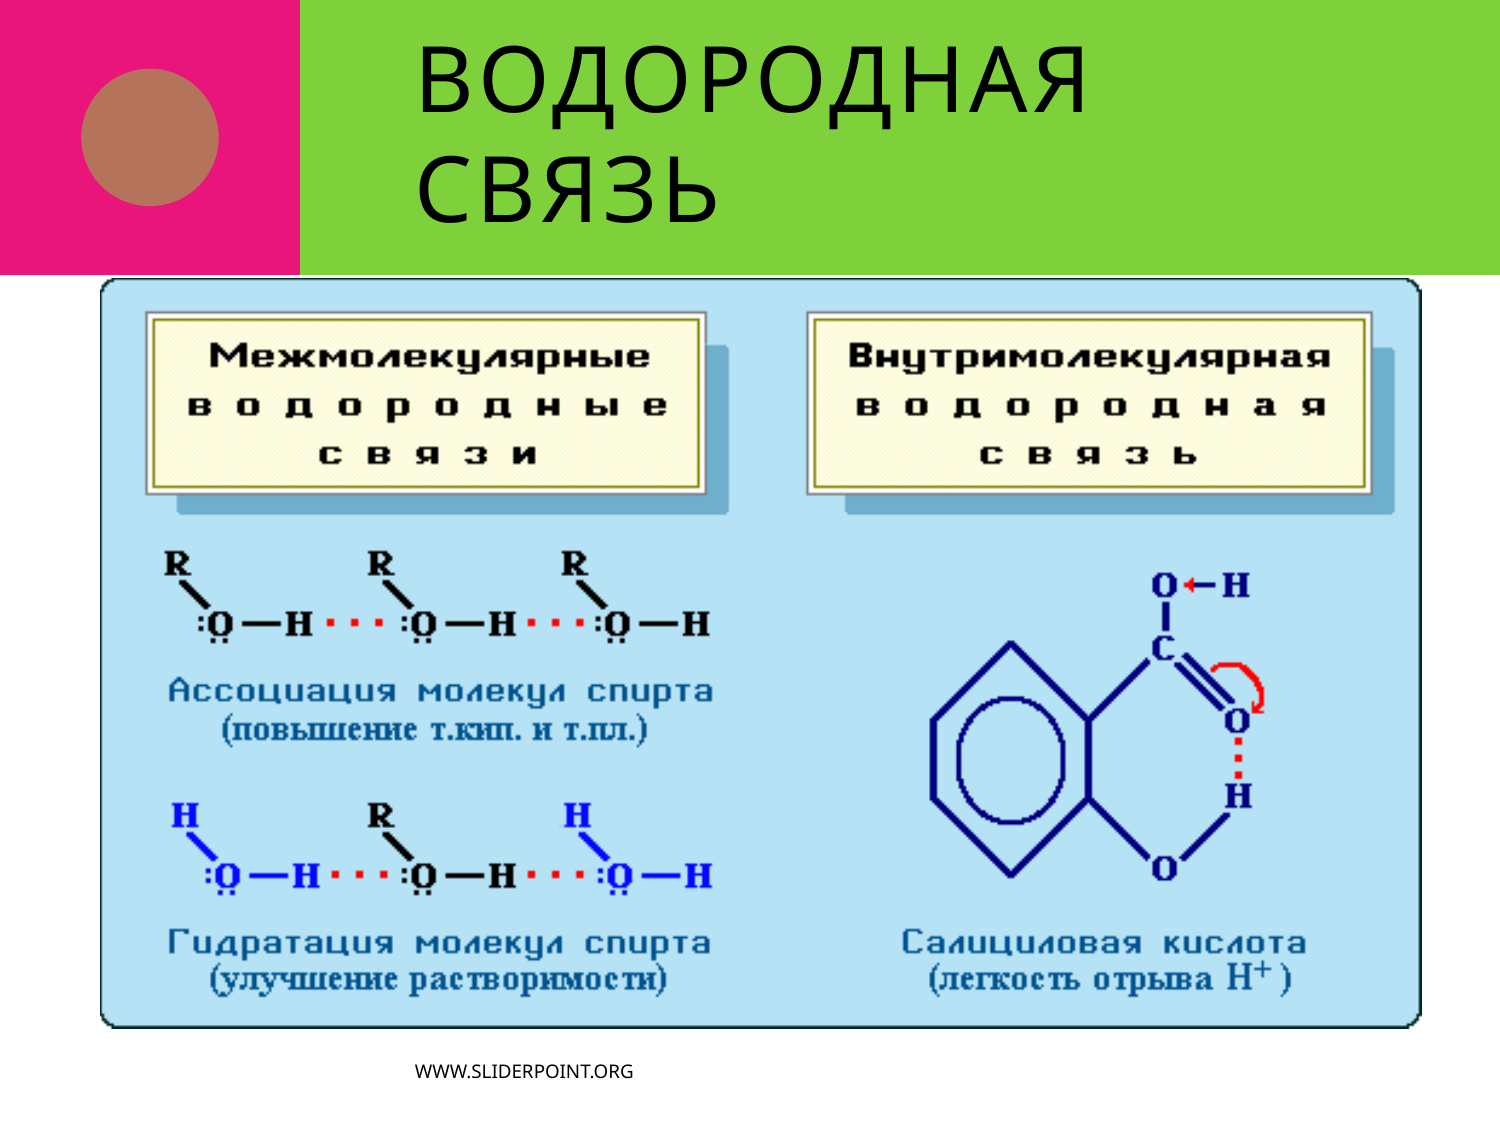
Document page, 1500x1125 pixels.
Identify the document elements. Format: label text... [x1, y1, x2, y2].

title Водородная связь [399, 37, 1425, 225]
picture [100, 278, 1422, 1030]
footer www.sliderpoint.org [399, 1051, 875, 1103]
